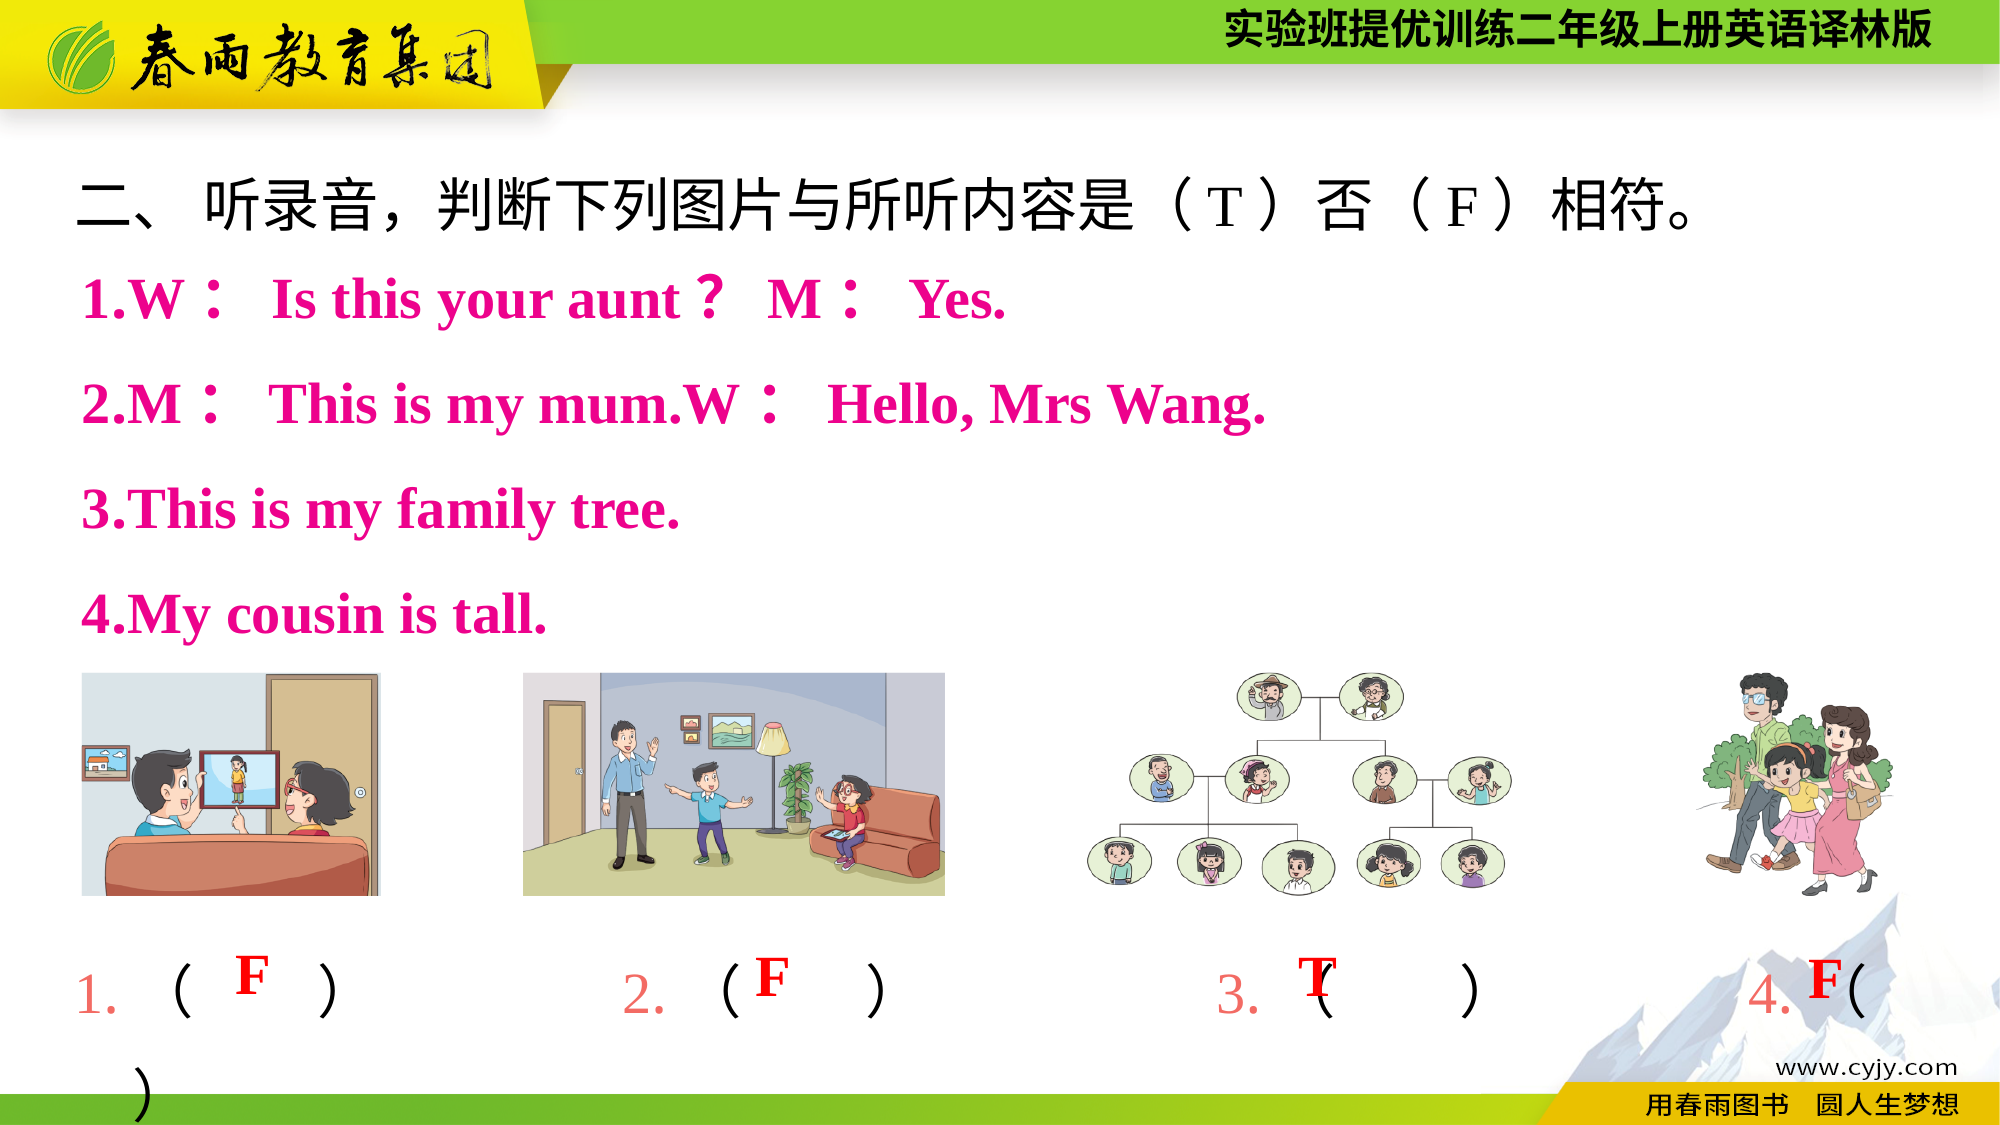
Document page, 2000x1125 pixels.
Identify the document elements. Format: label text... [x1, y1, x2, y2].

text_box F [740, 930, 806, 1016]
list 二、 听录音，判断下列图片与所听内容是（T）否（F）相符。 1.（ ） 2.（ ） 3.（ ） 4.（ ） [59, 653, 1944, 1042]
text_box F [1793, 933, 1859, 1018]
text_box 1.W：Is this your aunt？M：Yes. 2.M：This is my mum.W：Hello, Mrs Wang. 3.This is my family tree. 4.My cousin is tall. [66, 217, 1951, 653]
list 二、 听录音，判断下列图片与所听内容是（T）否（F）相符。 1.（ ） 2.（ ） 3.（ ） 4.（ ） [59, 125, 1944, 635]
text_box T [1283, 930, 1353, 1016]
picture [0, 0, 2000, 1125]
text_box F [220, 928, 287, 1014]
